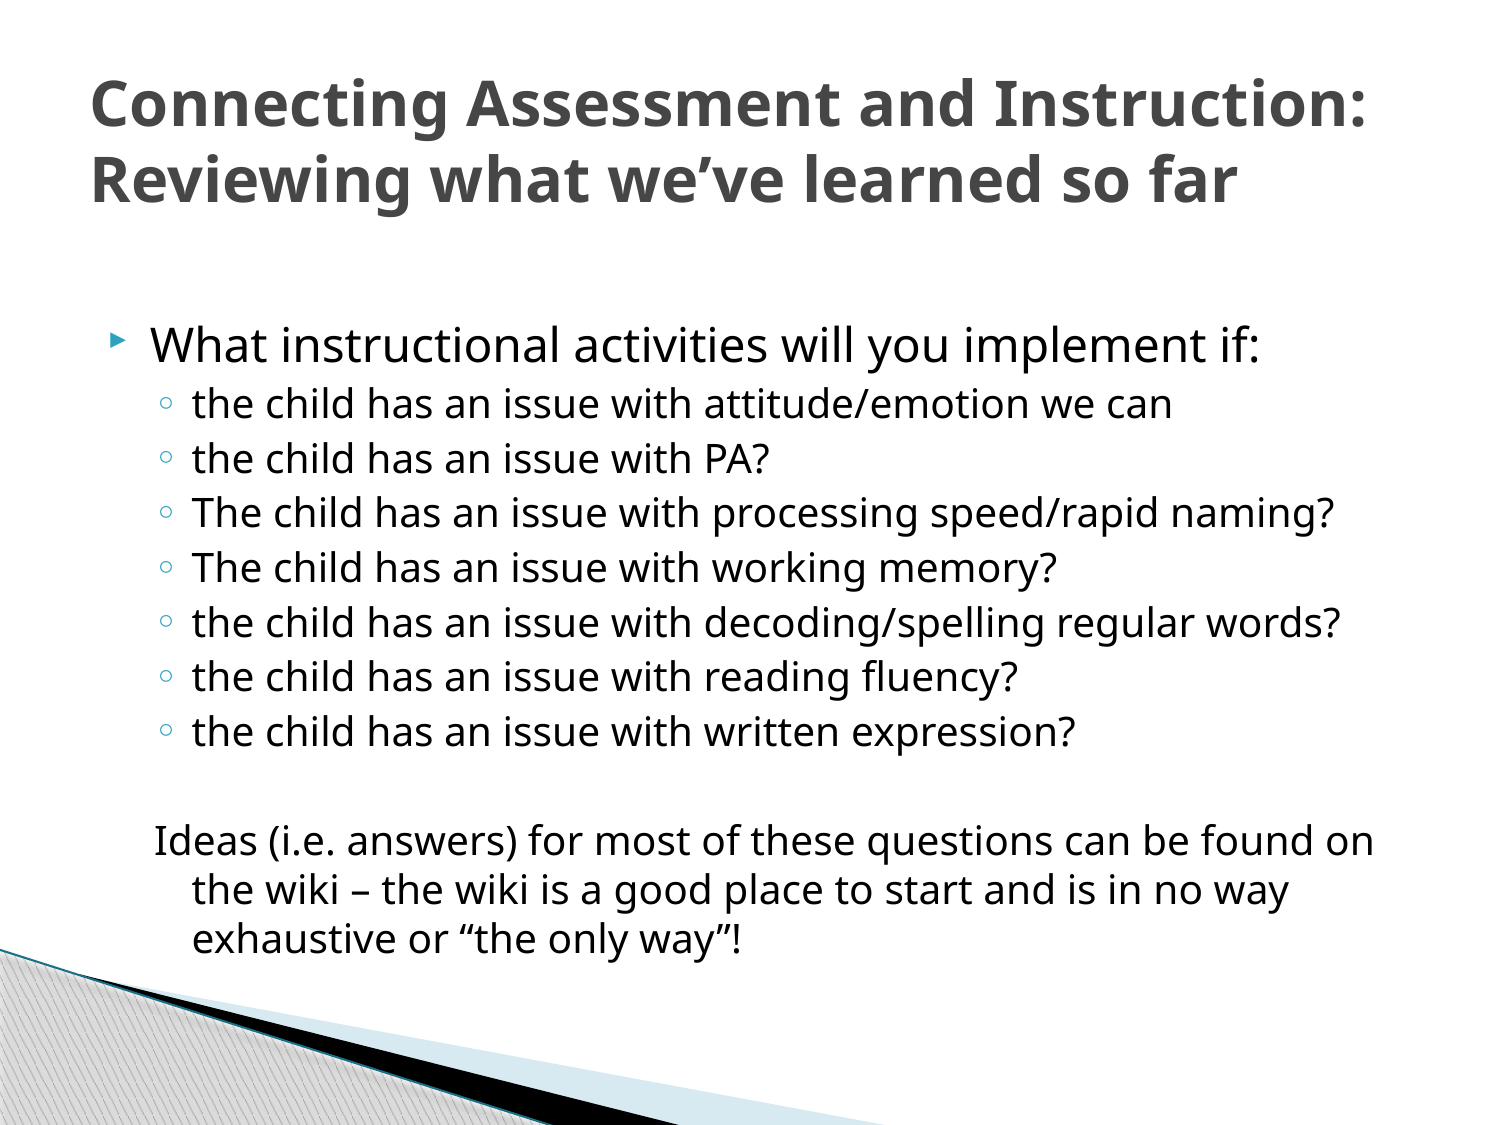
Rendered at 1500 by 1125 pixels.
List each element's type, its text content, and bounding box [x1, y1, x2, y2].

title Connecting Assessment and Instruction: Reviewing what we’ve learned so far [75, 45, 1425, 233]
list What instructional activities will you implement if: the child has an issue with attitude/emotion we can the child has an issue with PA? The child has an issue with processing speed/rapid naming? The child has an issue with working memory? the child has an issue with decoding/spelling regular words? the child has an issue with reading fluency? the child has an issue with written expression? Ideas (i.e. answers) for most of these questions can be found on the wiki – the wiki is a good place to start and is in no way exhaustive or “the only way”! [75, 243, 1425, 986]
